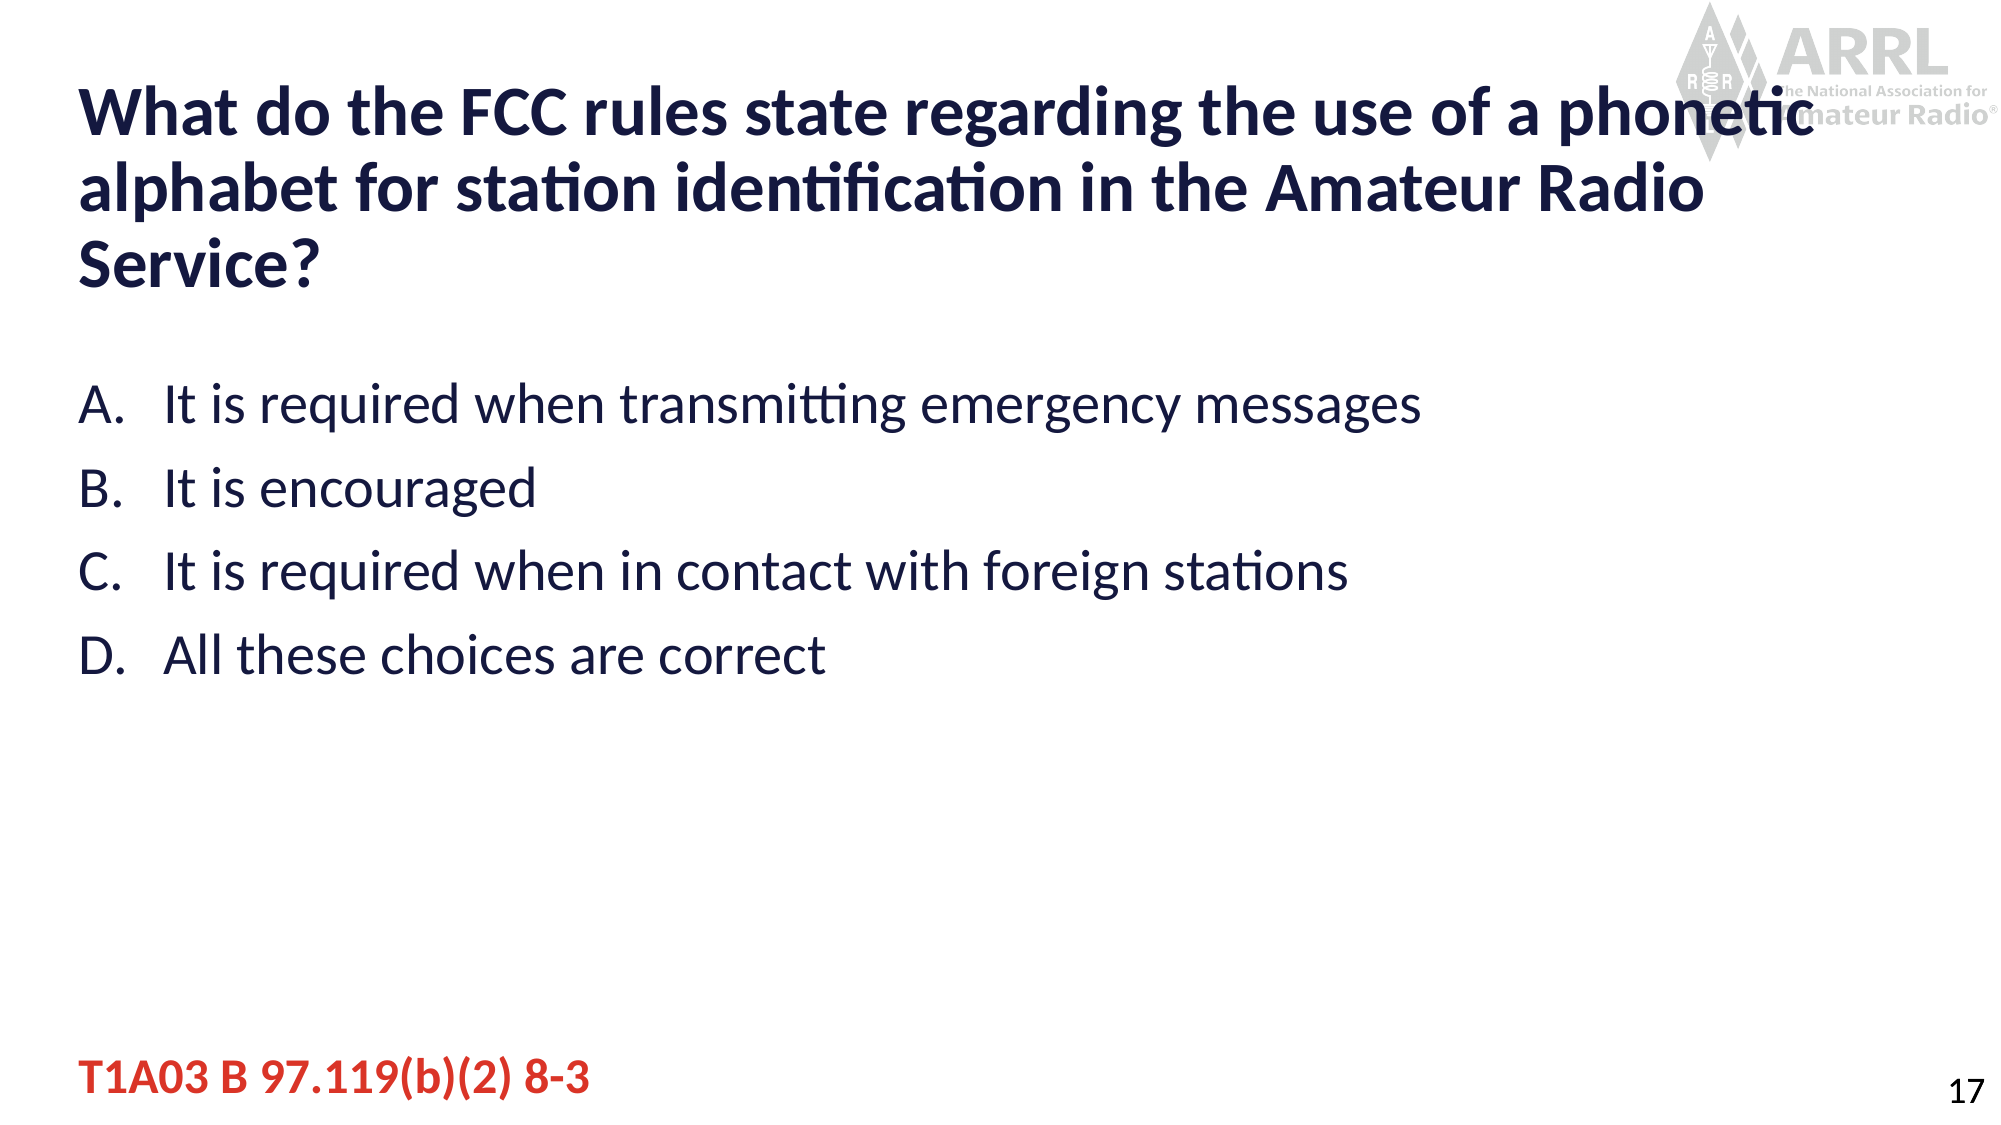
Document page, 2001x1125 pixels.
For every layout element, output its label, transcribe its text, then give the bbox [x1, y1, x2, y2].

list It is required when transmitting emergency messages It is encouraged It is required when in contact with foreign stations All these choices are correct [63, 365, 1863, 989]
picture [1674, 0, 2000, 164]
text_box T1A03 B 97.119(b)(2) 8-3 [63, 1036, 921, 1112]
title What do the FCC rules state regarding the use of a phonetic alphabet for station identification in the Amateur Radio Service? [63, 59, 1863, 318]
